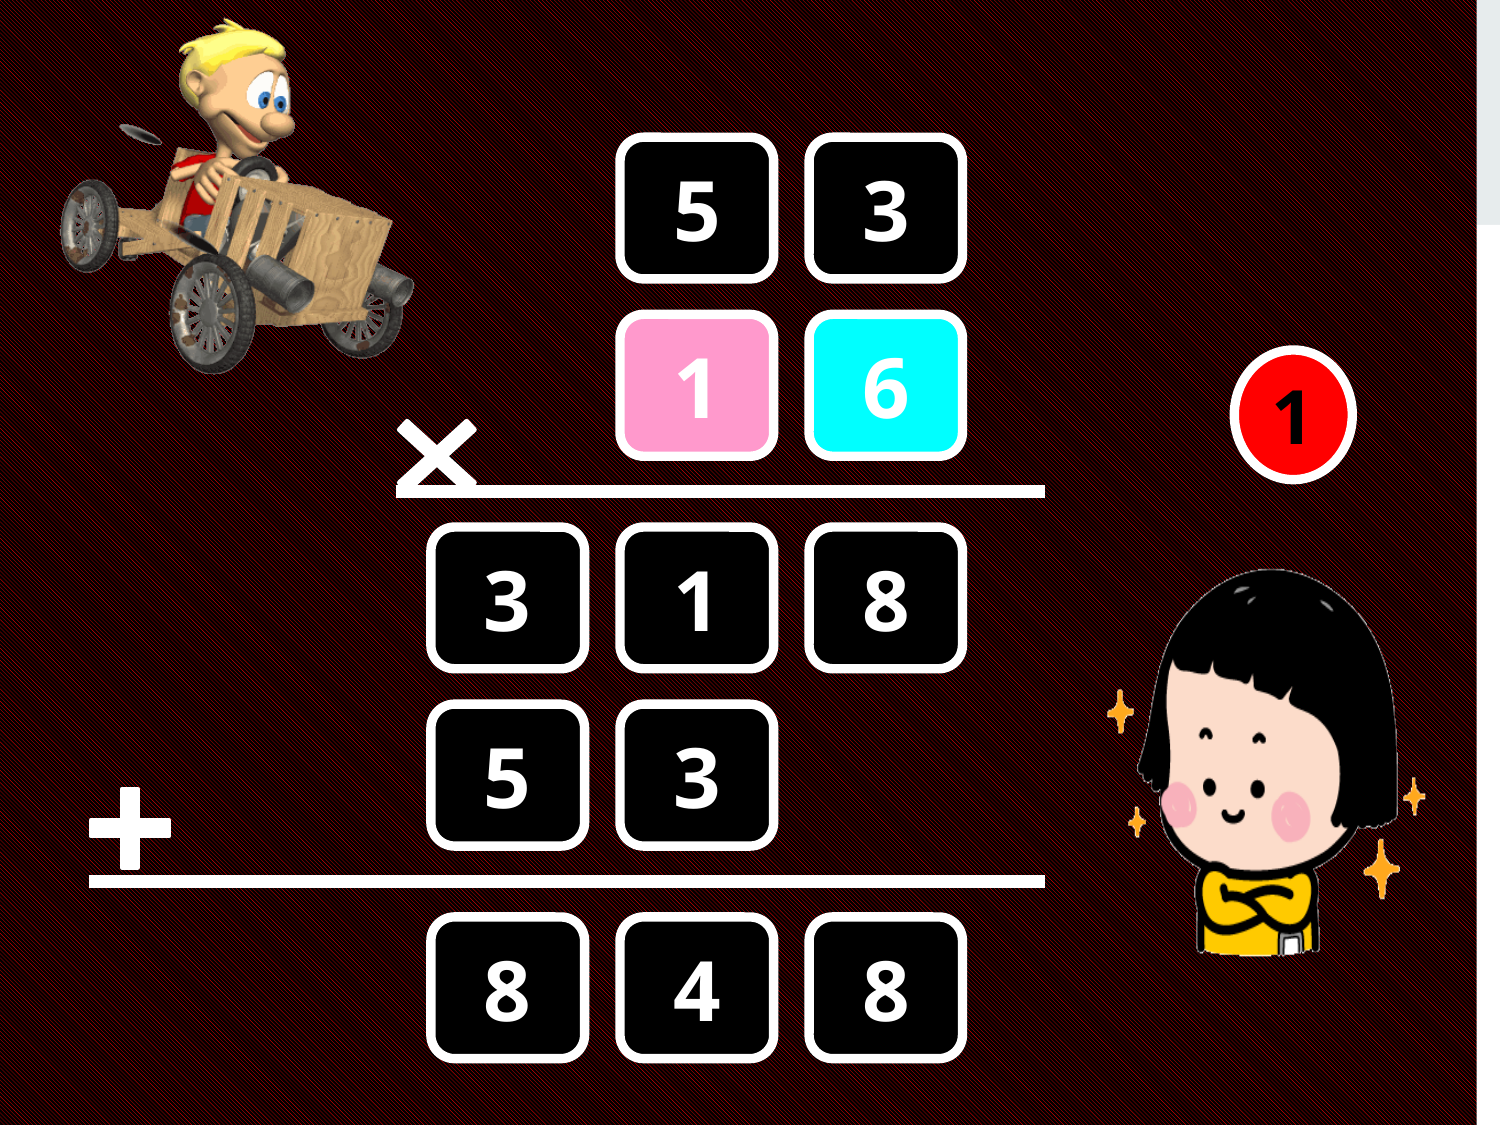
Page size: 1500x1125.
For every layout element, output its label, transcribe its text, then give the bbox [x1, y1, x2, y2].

text_box 6 [806, 311, 965, 459]
text_box 4 [617, 914, 777, 1061]
text_box 8 [428, 914, 587, 1061]
text_box 3 [617, 701, 777, 849]
text_box 3 [428, 524, 587, 672]
text_box 1 [617, 524, 777, 672]
text_box [89, 787, 171, 870]
picture [1091, 561, 1444, 958]
text_box 1 [1231, 347, 1355, 482]
text_box 5 [617, 134, 777, 282]
text_box [396, 418, 477, 486]
text_box 8 [806, 524, 965, 672]
text_box 5 [428, 701, 587, 849]
picture [36, 9, 438, 390]
text_box 1 [617, 311, 777, 459]
text_box 3 [806, 134, 965, 282]
text_box 8 [806, 914, 965, 1061]
